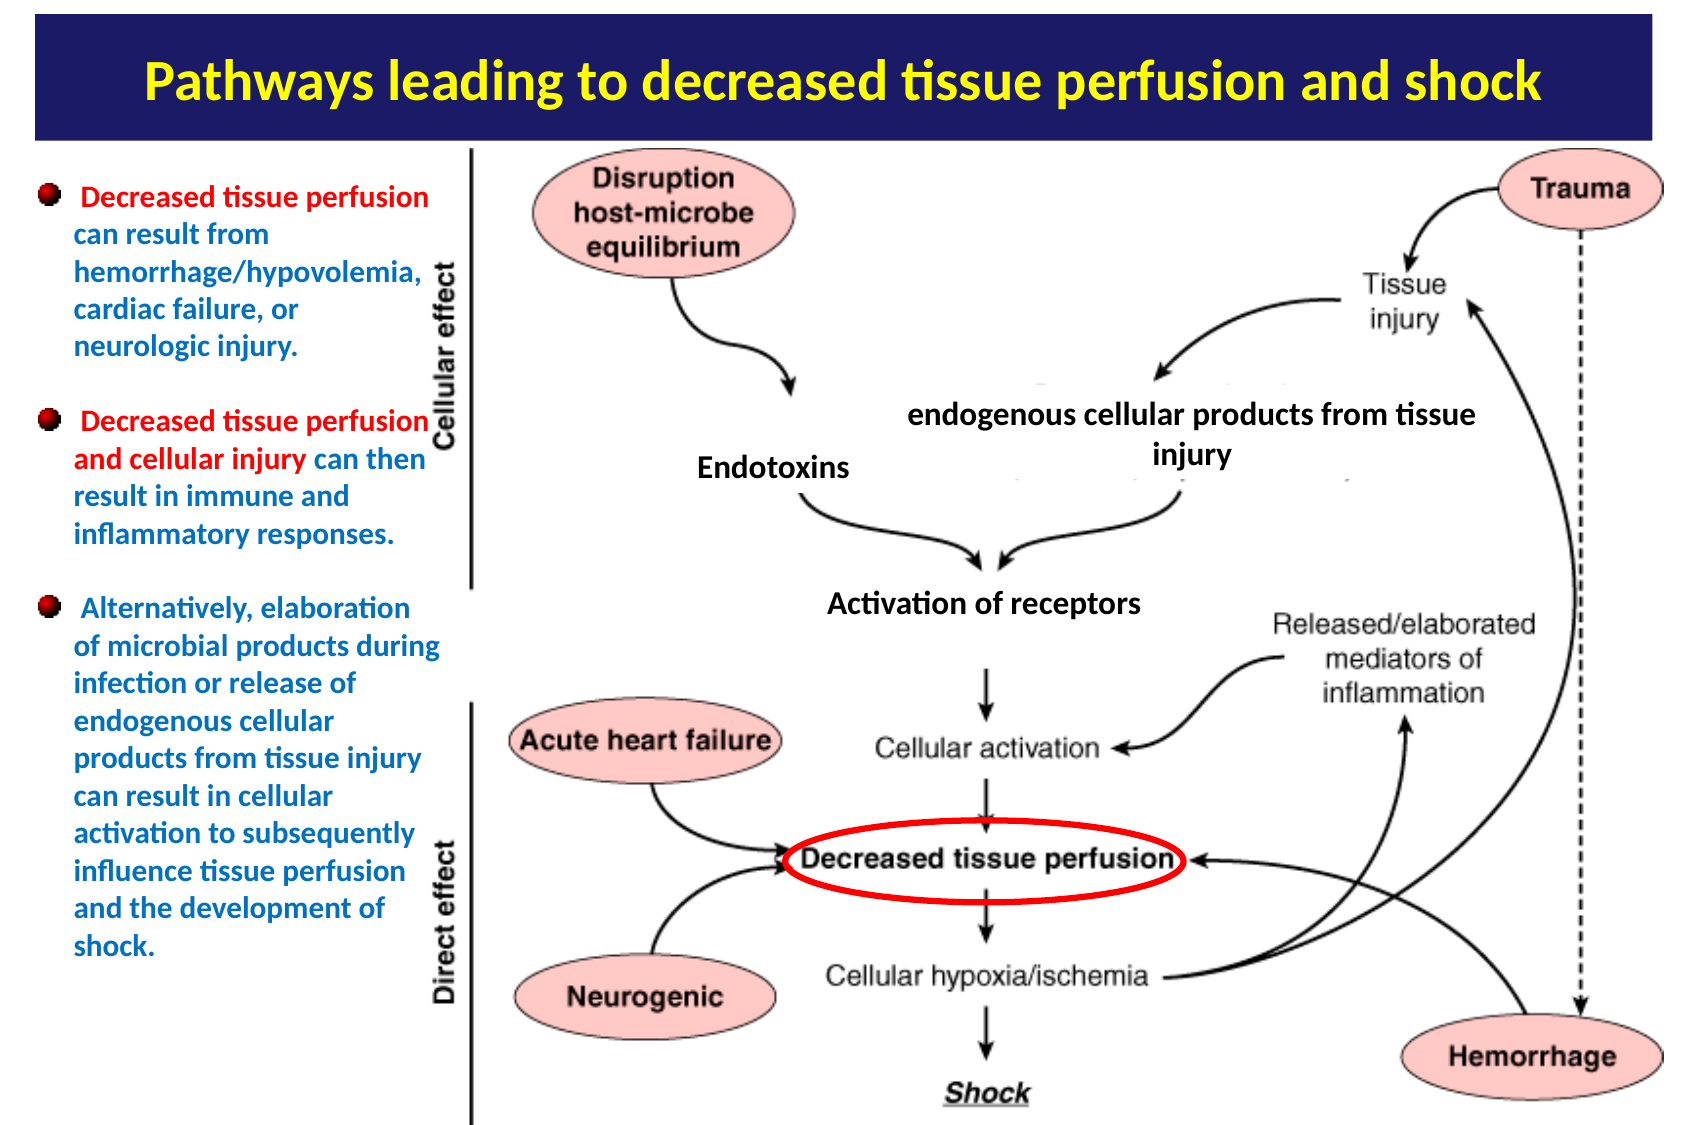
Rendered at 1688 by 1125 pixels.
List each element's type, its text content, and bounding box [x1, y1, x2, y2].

picture [38, 595, 61, 618]
text_box Pathways leading to decreased tissue perfusion and shock [35, 14, 1653, 141]
picture [38, 408, 61, 431]
text_box Decreased tissue perfusion can result from hemorrhage/hypovolemia, cardiac failure, or neurologic injury. Decreased tissue perfusion and cellular injury can then result in immune and inflammatory responses. Alternatively, elaboration of microbial products during infection or release of endogenous cellular products from tissue injury can result in cellular activation to subsequently influence tissue perfusion and the development of shock. [23, 168, 424, 970]
picture [38, 183, 61, 206]
picture [429, 148, 1665, 1125]
